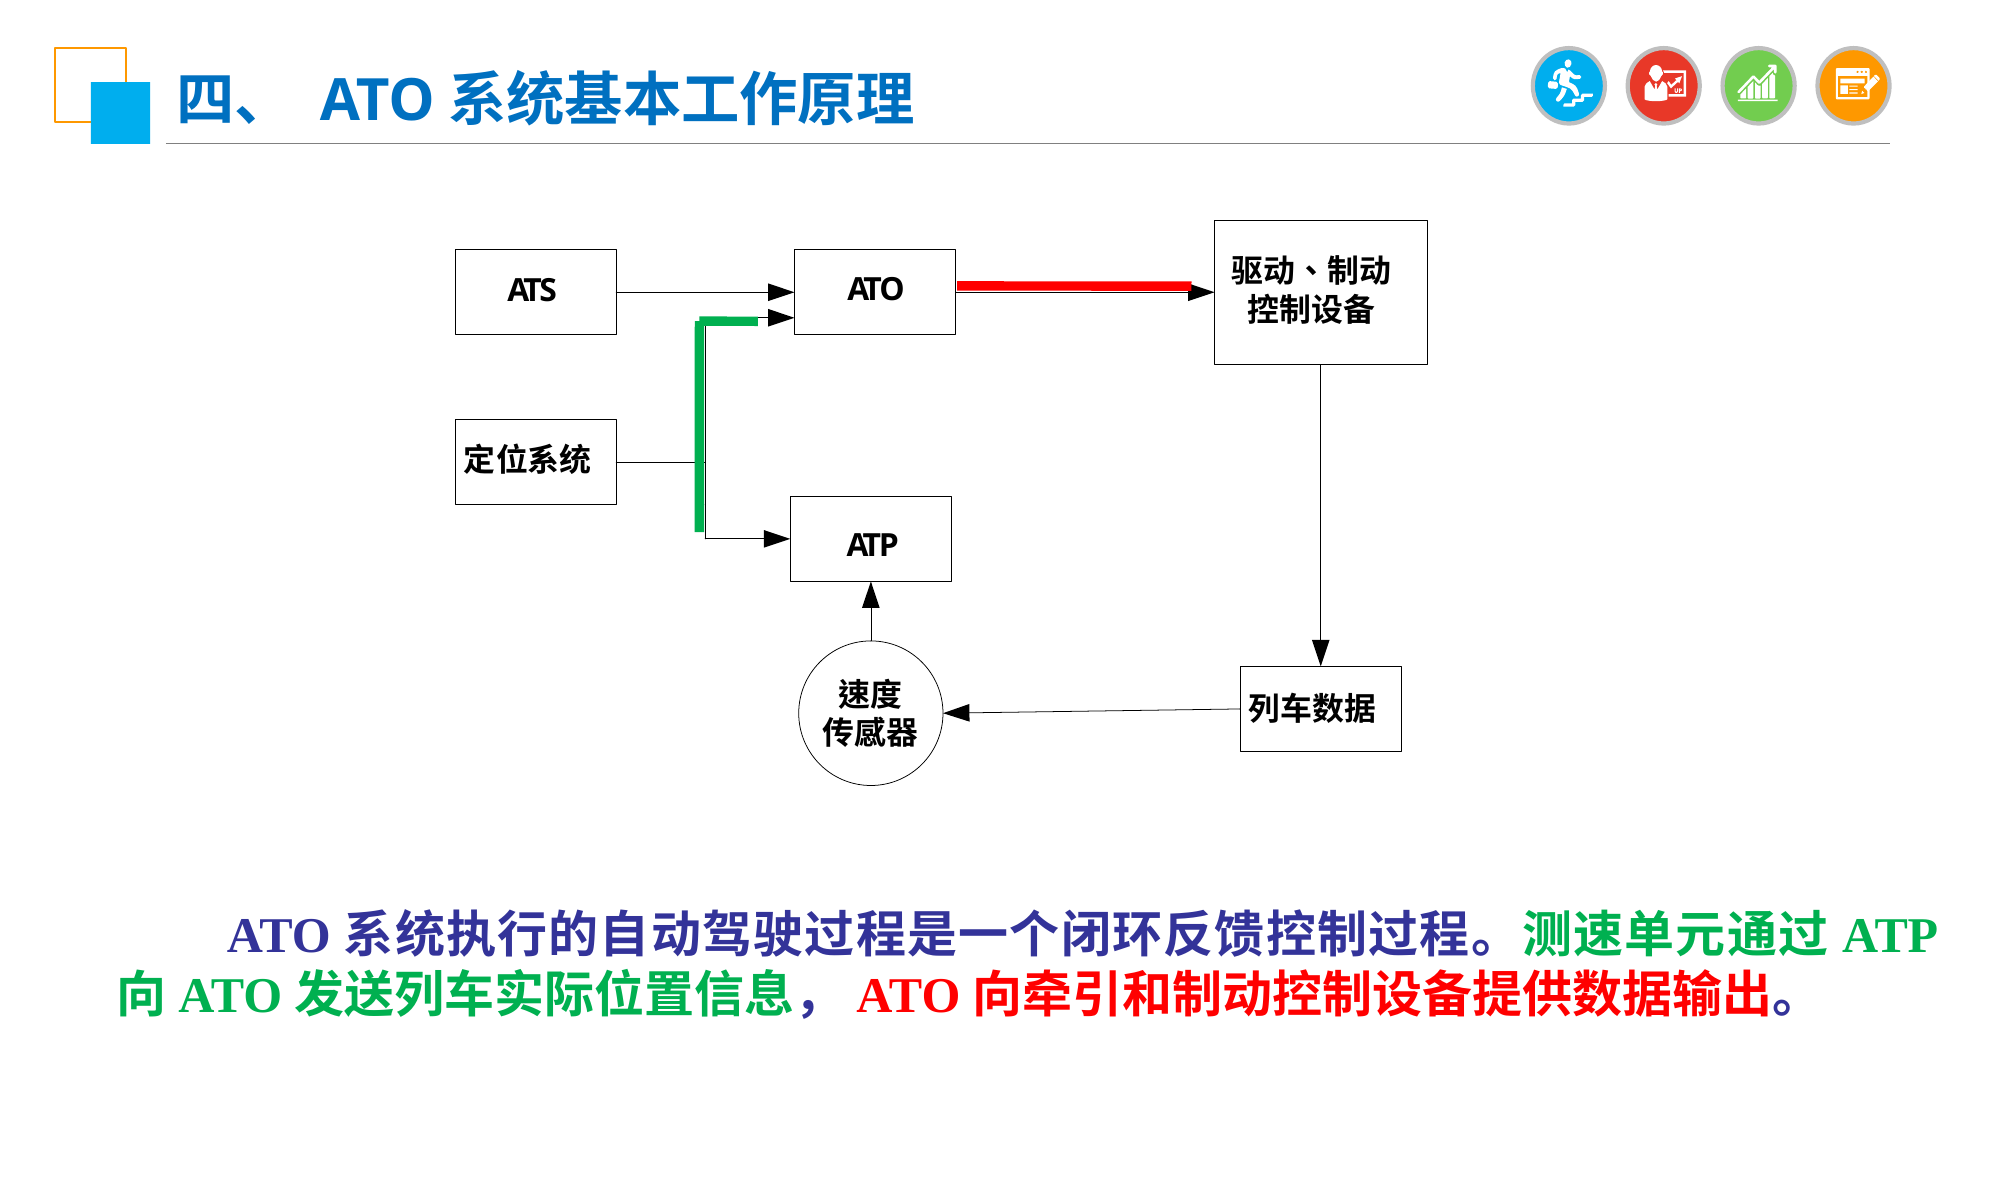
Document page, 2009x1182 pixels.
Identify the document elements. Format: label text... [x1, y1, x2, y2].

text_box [441, 215, 1432, 791]
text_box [699, 320, 759, 533]
text_box 四、 ATO系统基本工作原理 [155, 51, 935, 142]
text_box ATO系统执行的自动驾驶过程是一个闭环反馈控制过程。测速单元通过ATP向ATO发送列车实际位置信息，ATO向牵引和制动控制设备提供数据输出。 [101, 895, 1965, 1030]
